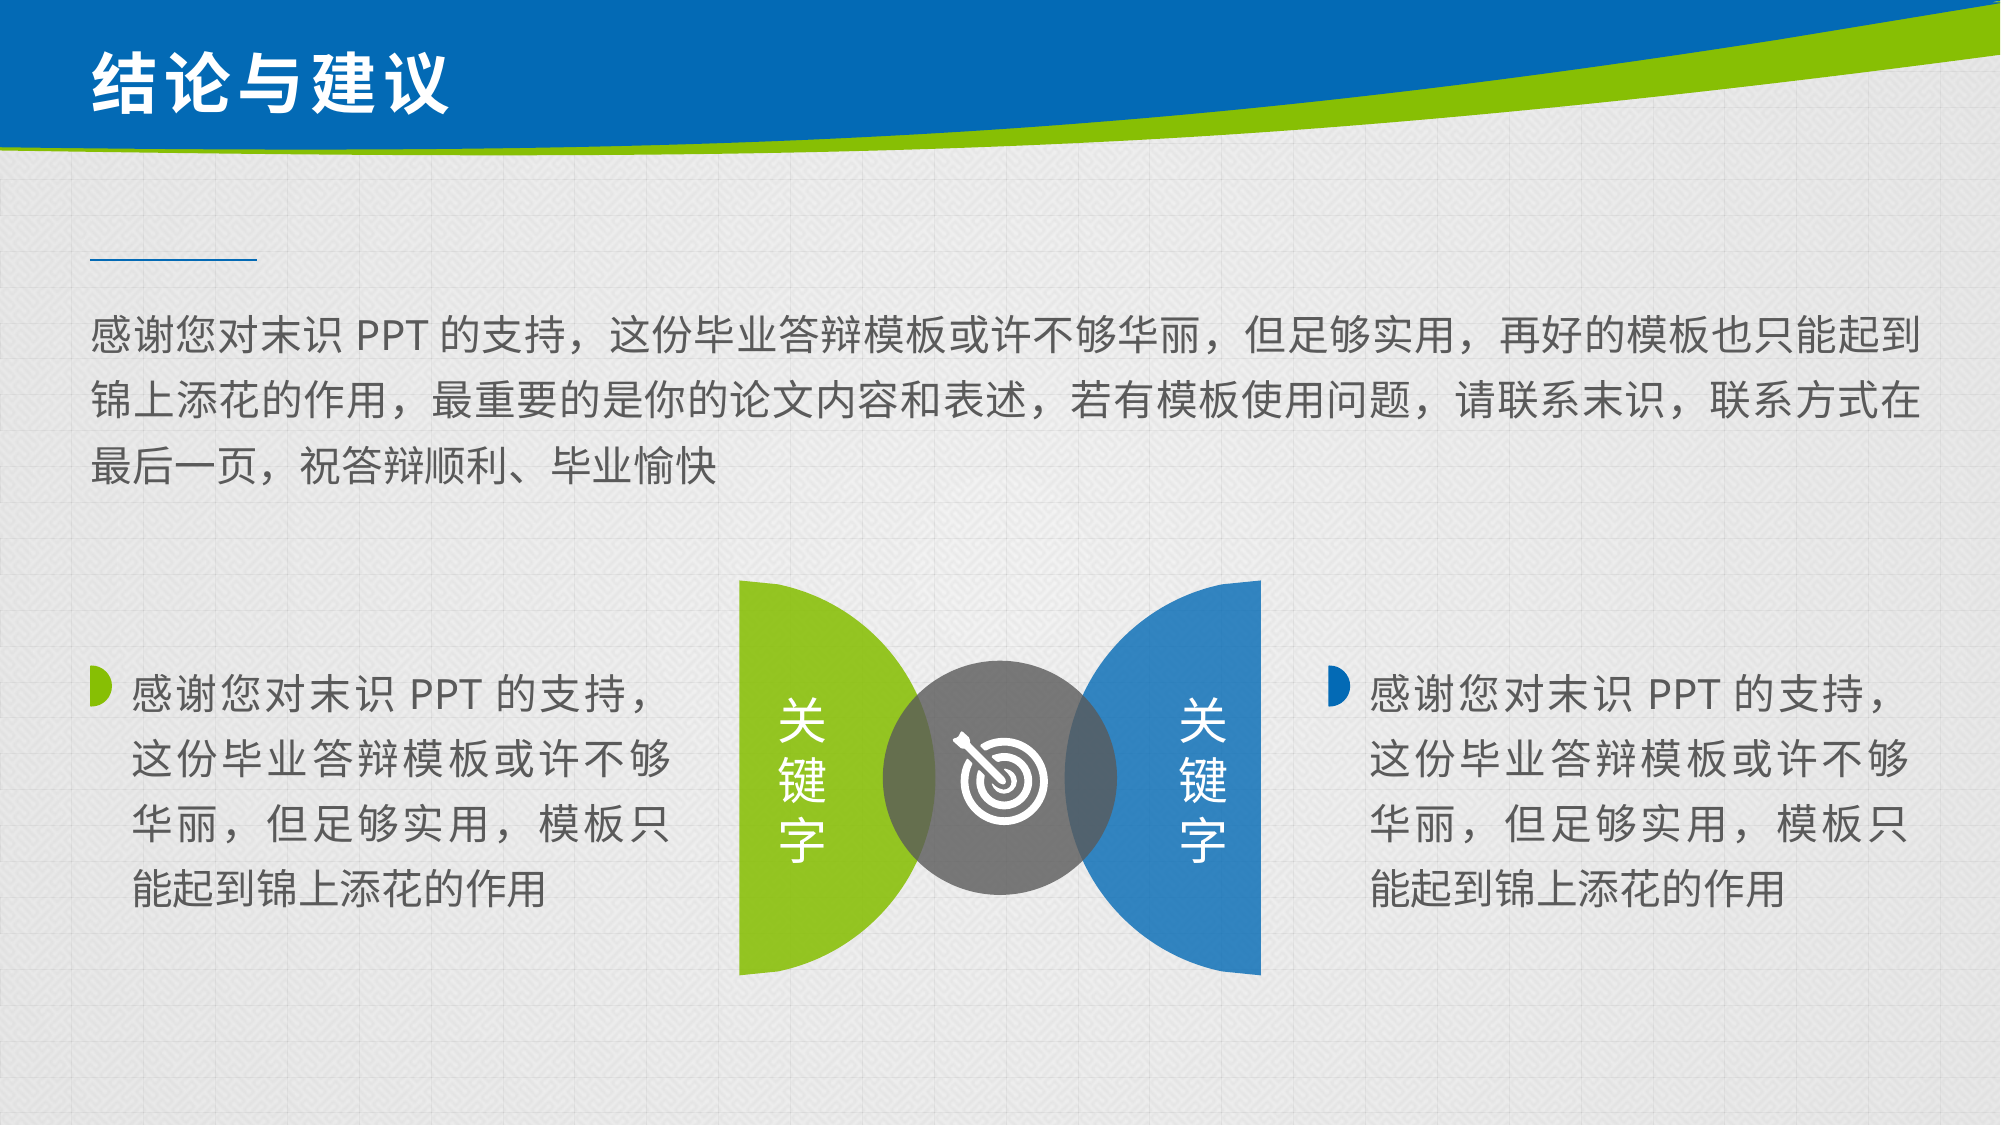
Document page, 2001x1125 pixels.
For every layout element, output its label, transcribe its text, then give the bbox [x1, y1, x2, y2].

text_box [90, 645, 686, 923]
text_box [952, 730, 1048, 825]
picture [0, 55, 2000, 1125]
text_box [1328, 645, 1924, 923]
text_box 感谢您对末识PPT的支持，这份毕业答辩模板或许不够华丽，但足够实用，再好的模板也只能起到锦上添花的作用，最重要的是你的论文内容和表述，若有模板使用问题，请联系末识，联系方式在最后一页，祝答辩顺利、毕业愉快 [76, 286, 1938, 497]
text_box 关 键 字 [1147, 681, 1259, 877]
title 结论与建议 [76, 42, 1087, 131]
text_box 关 键 字 [747, 681, 858, 877]
text_box [738, 579, 918, 977]
text_box [1082, 579, 1262, 977]
text_box [881, 659, 1119, 896]
